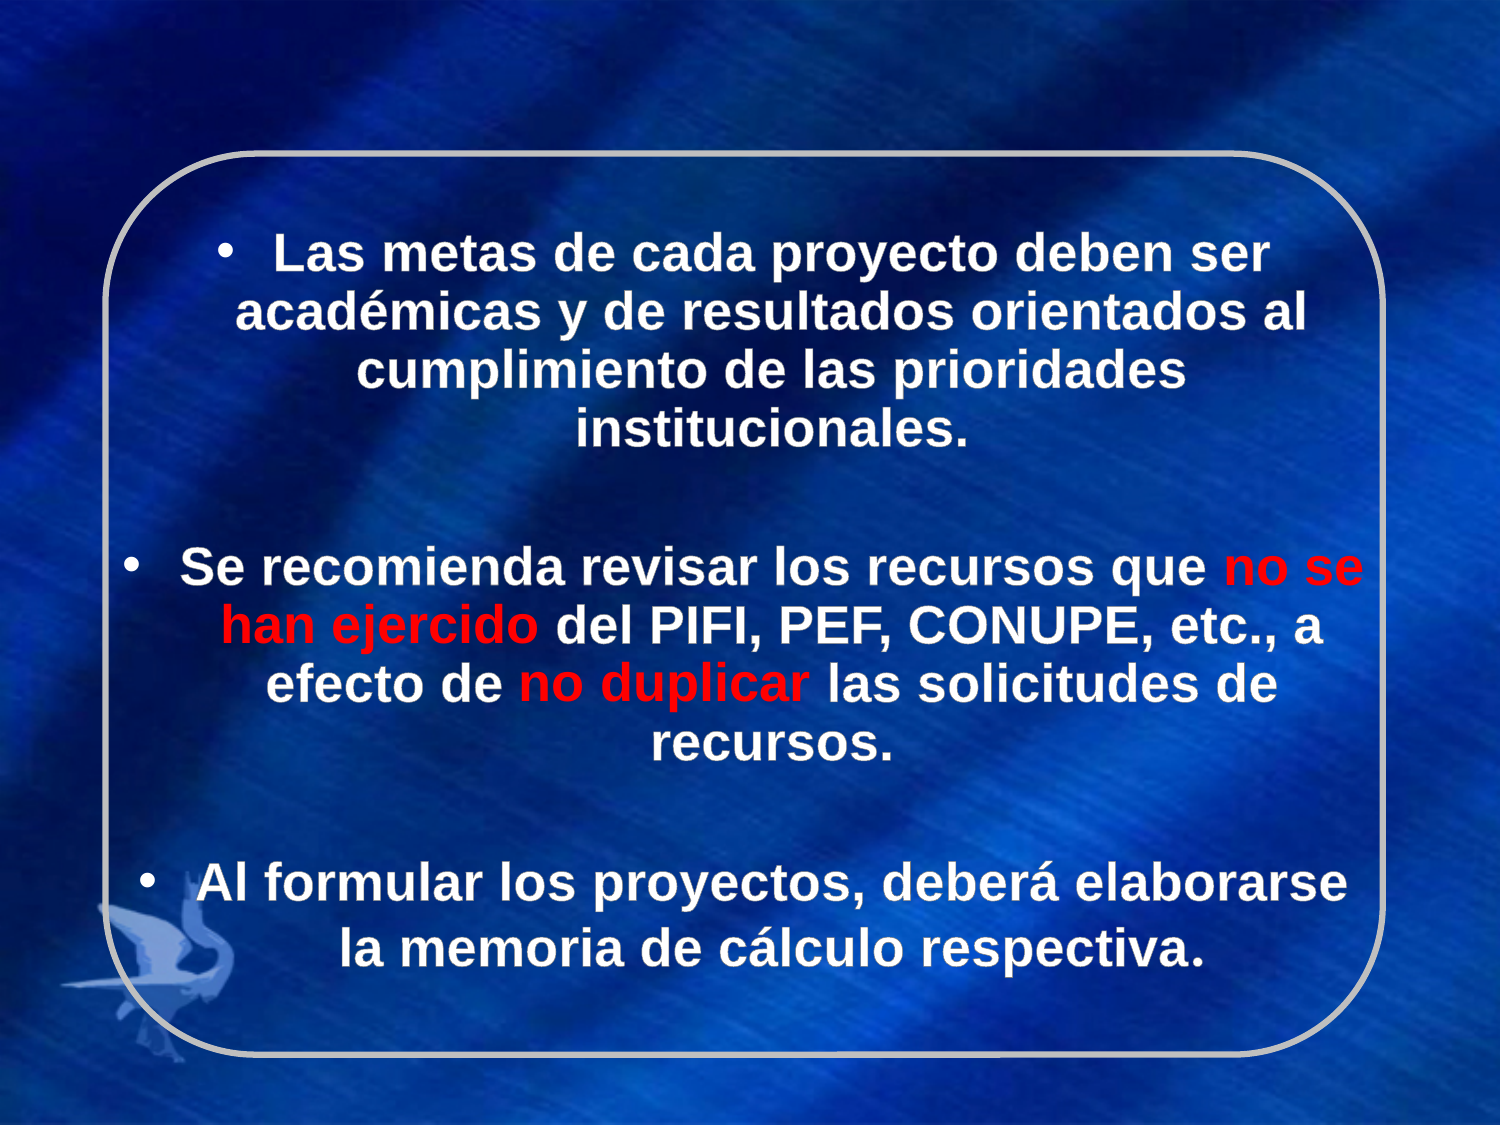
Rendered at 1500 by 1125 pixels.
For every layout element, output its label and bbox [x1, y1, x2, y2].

text_box [105, 153, 1383, 1055]
picture [0, 0, 1500, 1125]
